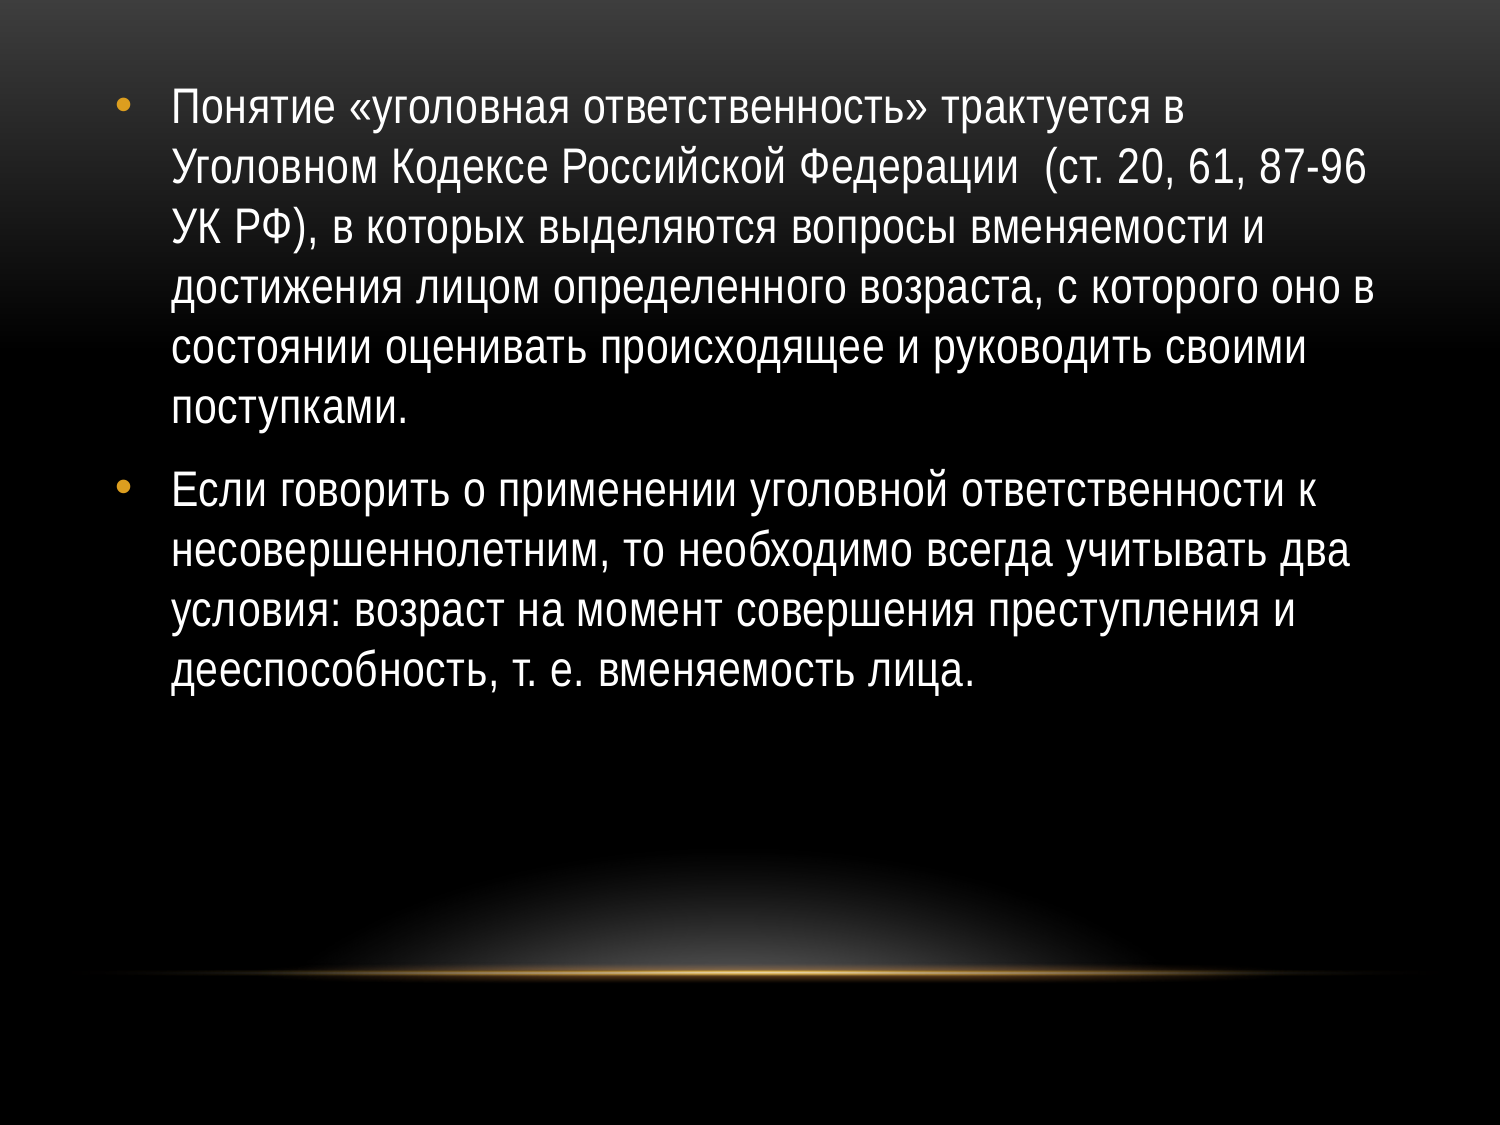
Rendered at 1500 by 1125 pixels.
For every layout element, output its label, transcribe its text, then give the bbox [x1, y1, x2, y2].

list Понятие «уголовная ответственность» трактуется в Уголовном Кодексе Российской Федерации (ст. 20, 61, 87-96 УК РФ), в которых выделяются вопросы вменяемости и достижения лицом определенного возраста, с которого оно в состоянии оценивать происходящее и руководить своими поступками. Если говорить о применении уголовной ответственности к несовершеннолетним, то необходимо всегда учитывать два условия: возраст на момент совершения преступления и дееспособность, т. е. вменяемость лица. [99, 66, 1400, 938]
picture [0, 0, 1500, 1125]
